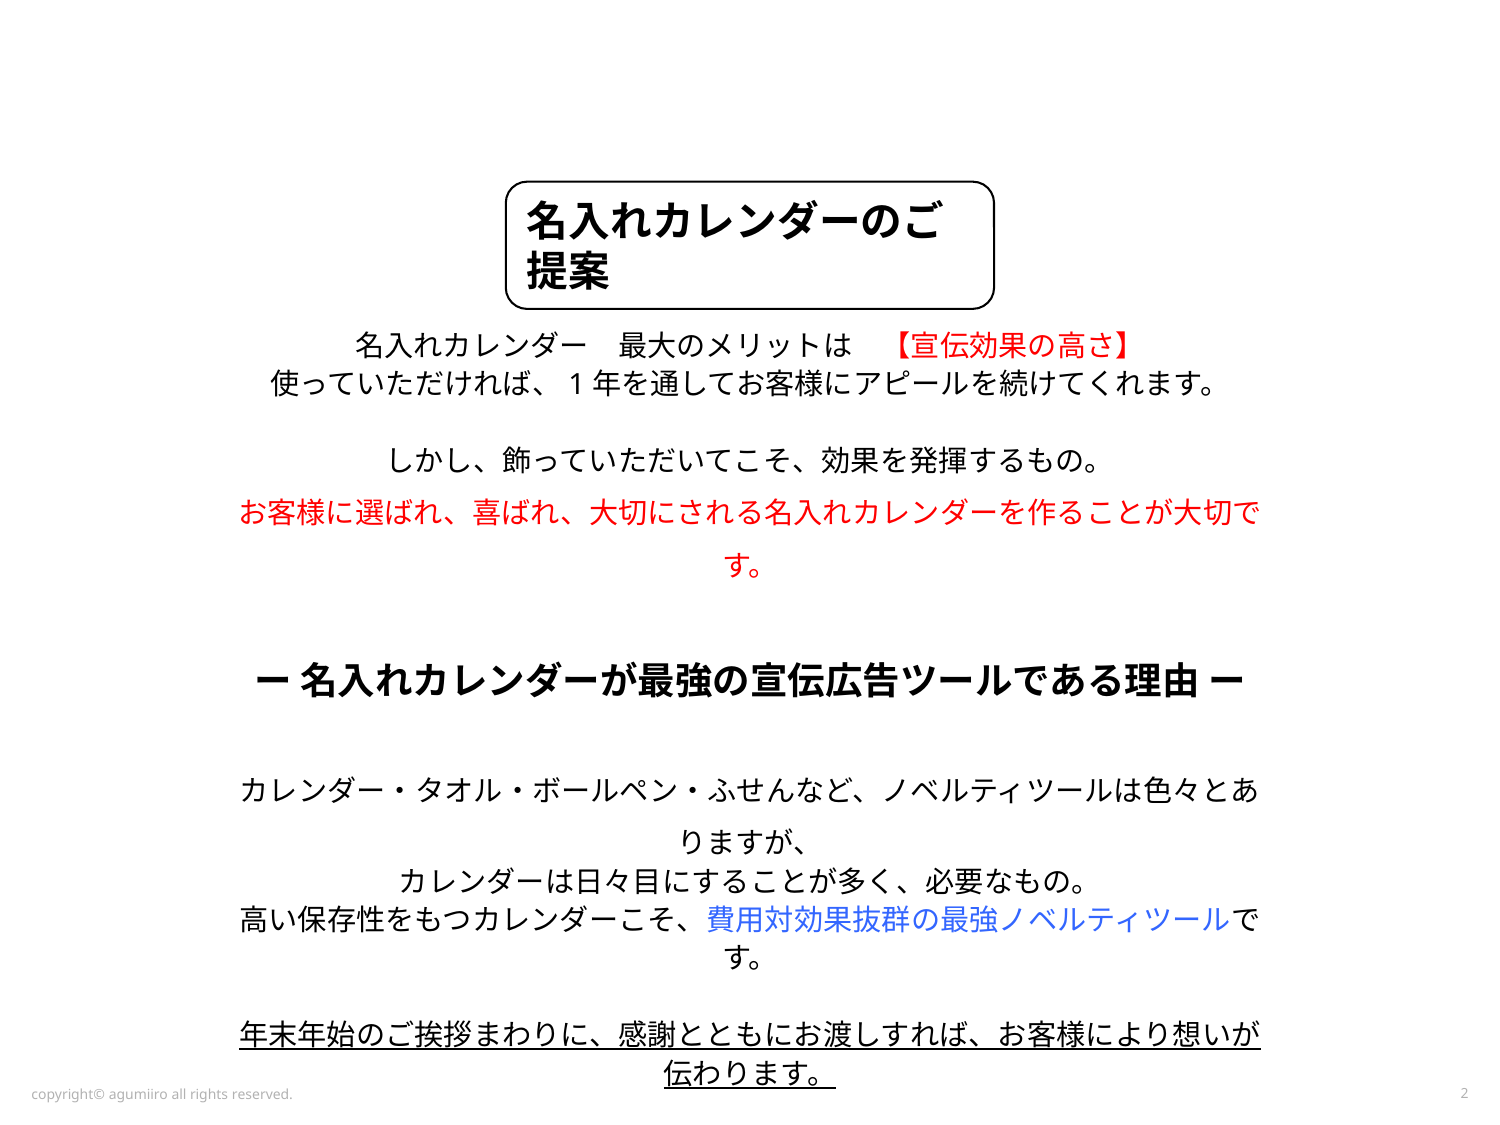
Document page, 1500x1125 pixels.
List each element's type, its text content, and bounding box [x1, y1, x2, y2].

text_box 名入れカレンダー 最大のメリットは 【宣伝効果の高さ】 使っていただければ、1年を通してお客様にアピールを続けてくれます。 しかし、飾っていただいてこそ、効果を発揮するもの。 お客様に選ばれ、喜ばれ、大切にされる名入れカレンダーを作ることが大切です。 ー 名入れカレンダーが最強の宣伝広告ツールである理由 ー カレンダー・タオル・ボールペン・ふせんなど、ノベルティツールは色々とありますが、 カレンダーは日々目にすることが多く、必要なもの。 高い保存性をもつカレンダーこそ、費用対効果抜群の最強ノベルティツールです。 年末年始のご挨拶まわりに、感謝とともにお渡しすれば、お客様により想いが伝わります。 [215, 317, 1285, 913]
slide_number copyright© agumiiro all rights reserved. [16, 1064, 354, 1124]
text_box 名入れカレンダーのご提案 [505, 181, 995, 309]
slide_number 2 [1146, 1064, 1484, 1124]
